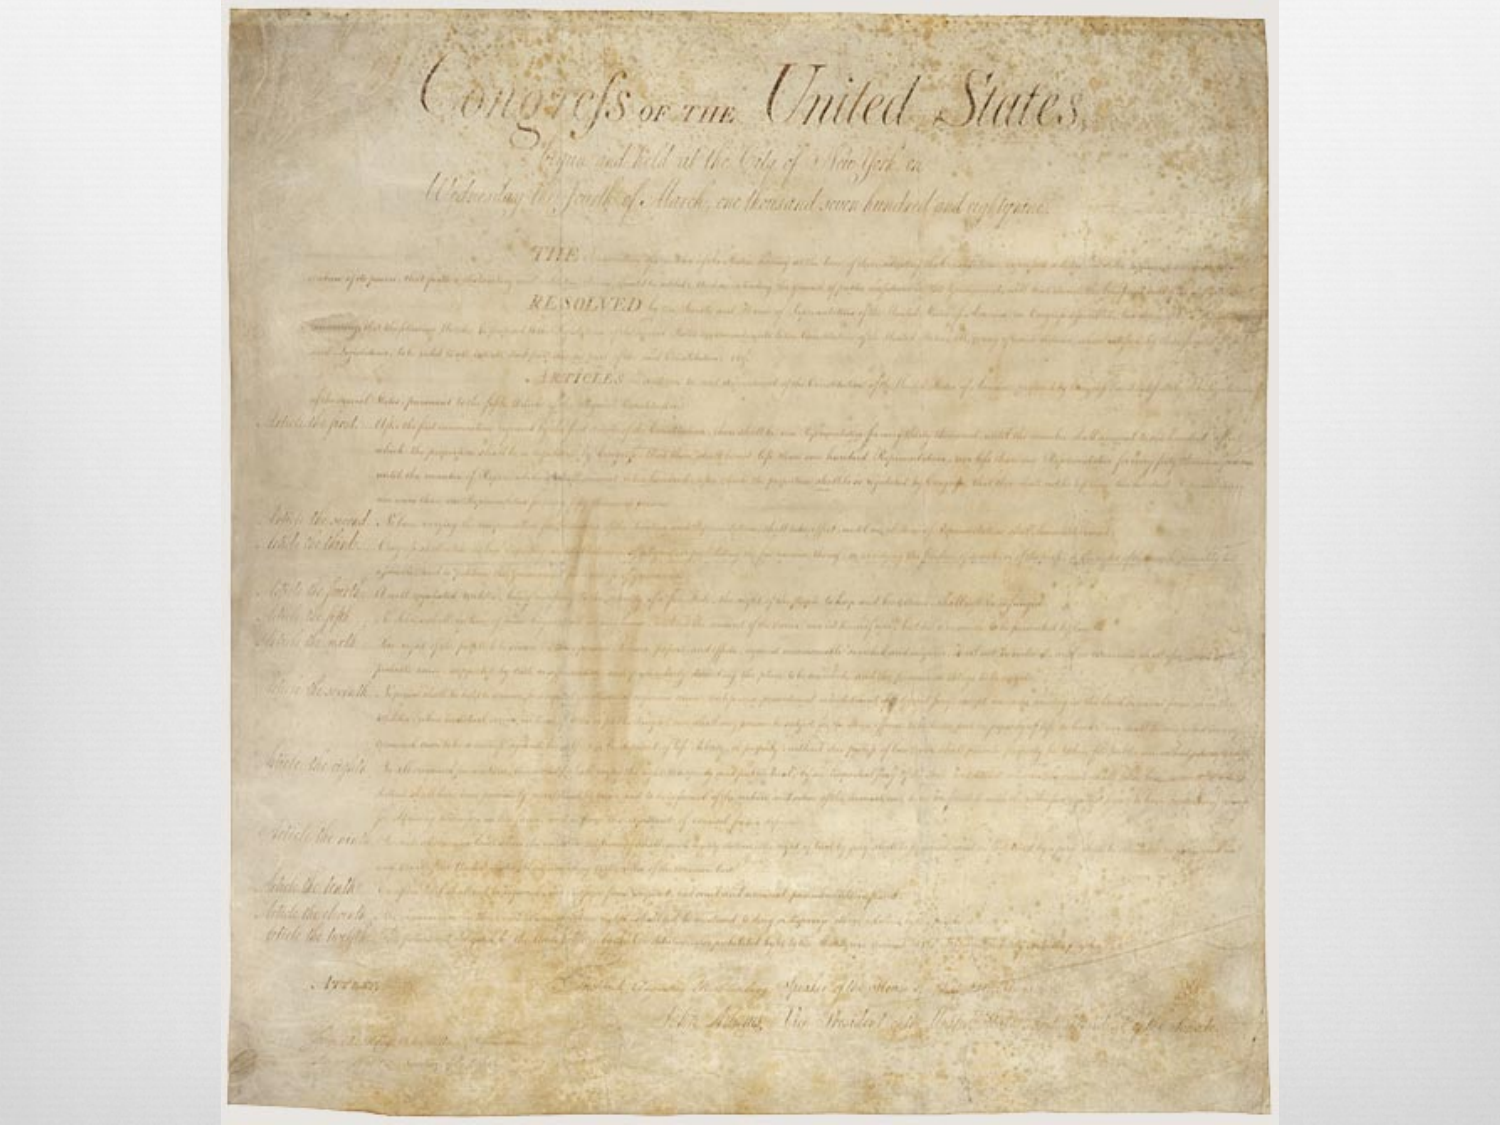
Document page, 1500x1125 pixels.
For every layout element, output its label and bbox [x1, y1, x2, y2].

picture [220, 0, 1280, 1125]
